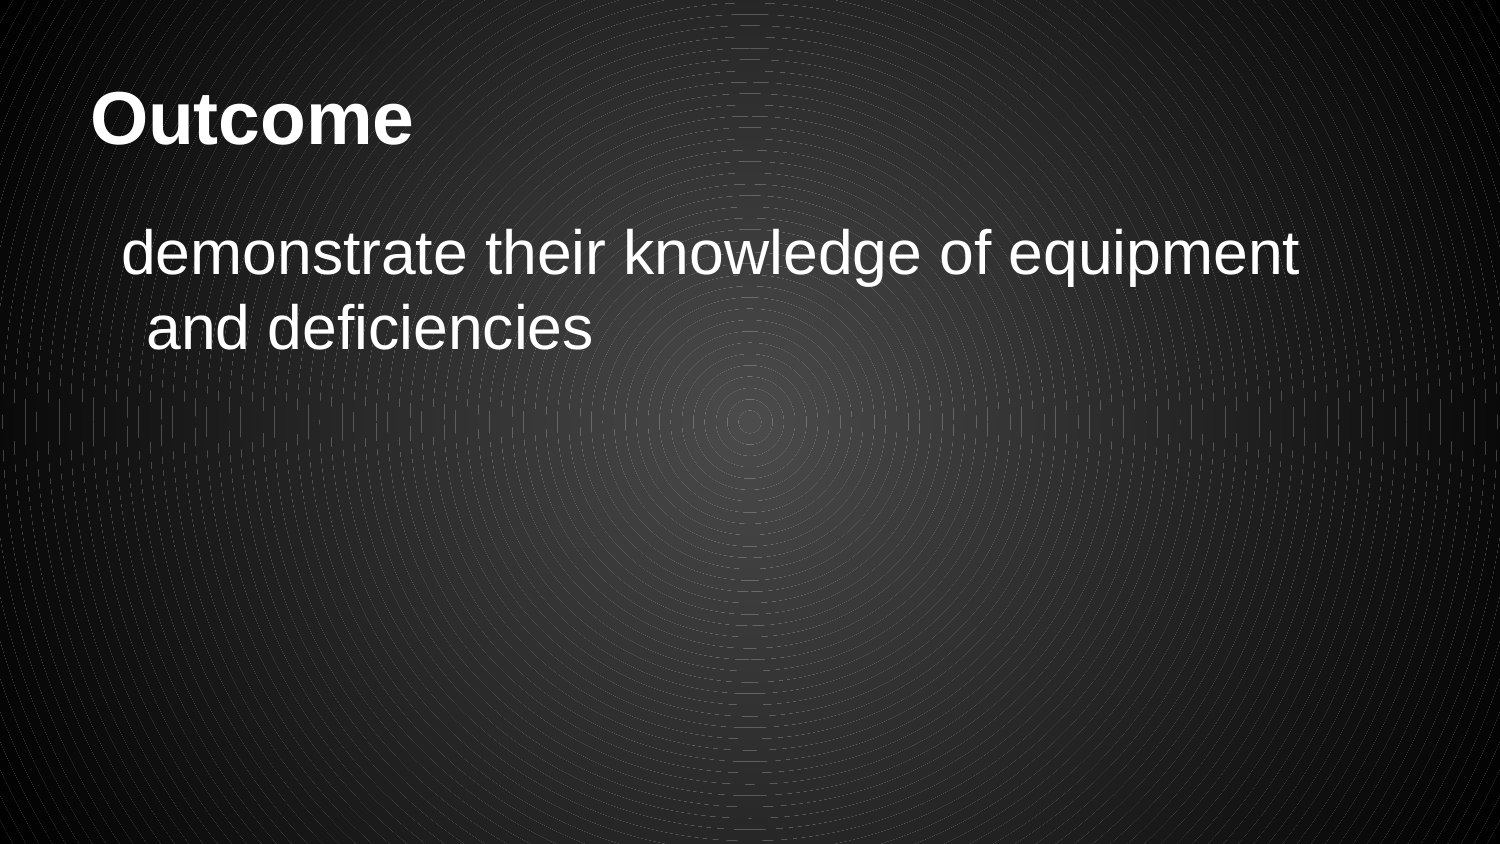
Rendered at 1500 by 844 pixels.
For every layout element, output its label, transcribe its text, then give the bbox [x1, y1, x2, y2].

list demonstrate their knowledge of equipment and deficiencies [75, 196, 1425, 808]
title Outcome [75, 33, 1425, 175]
